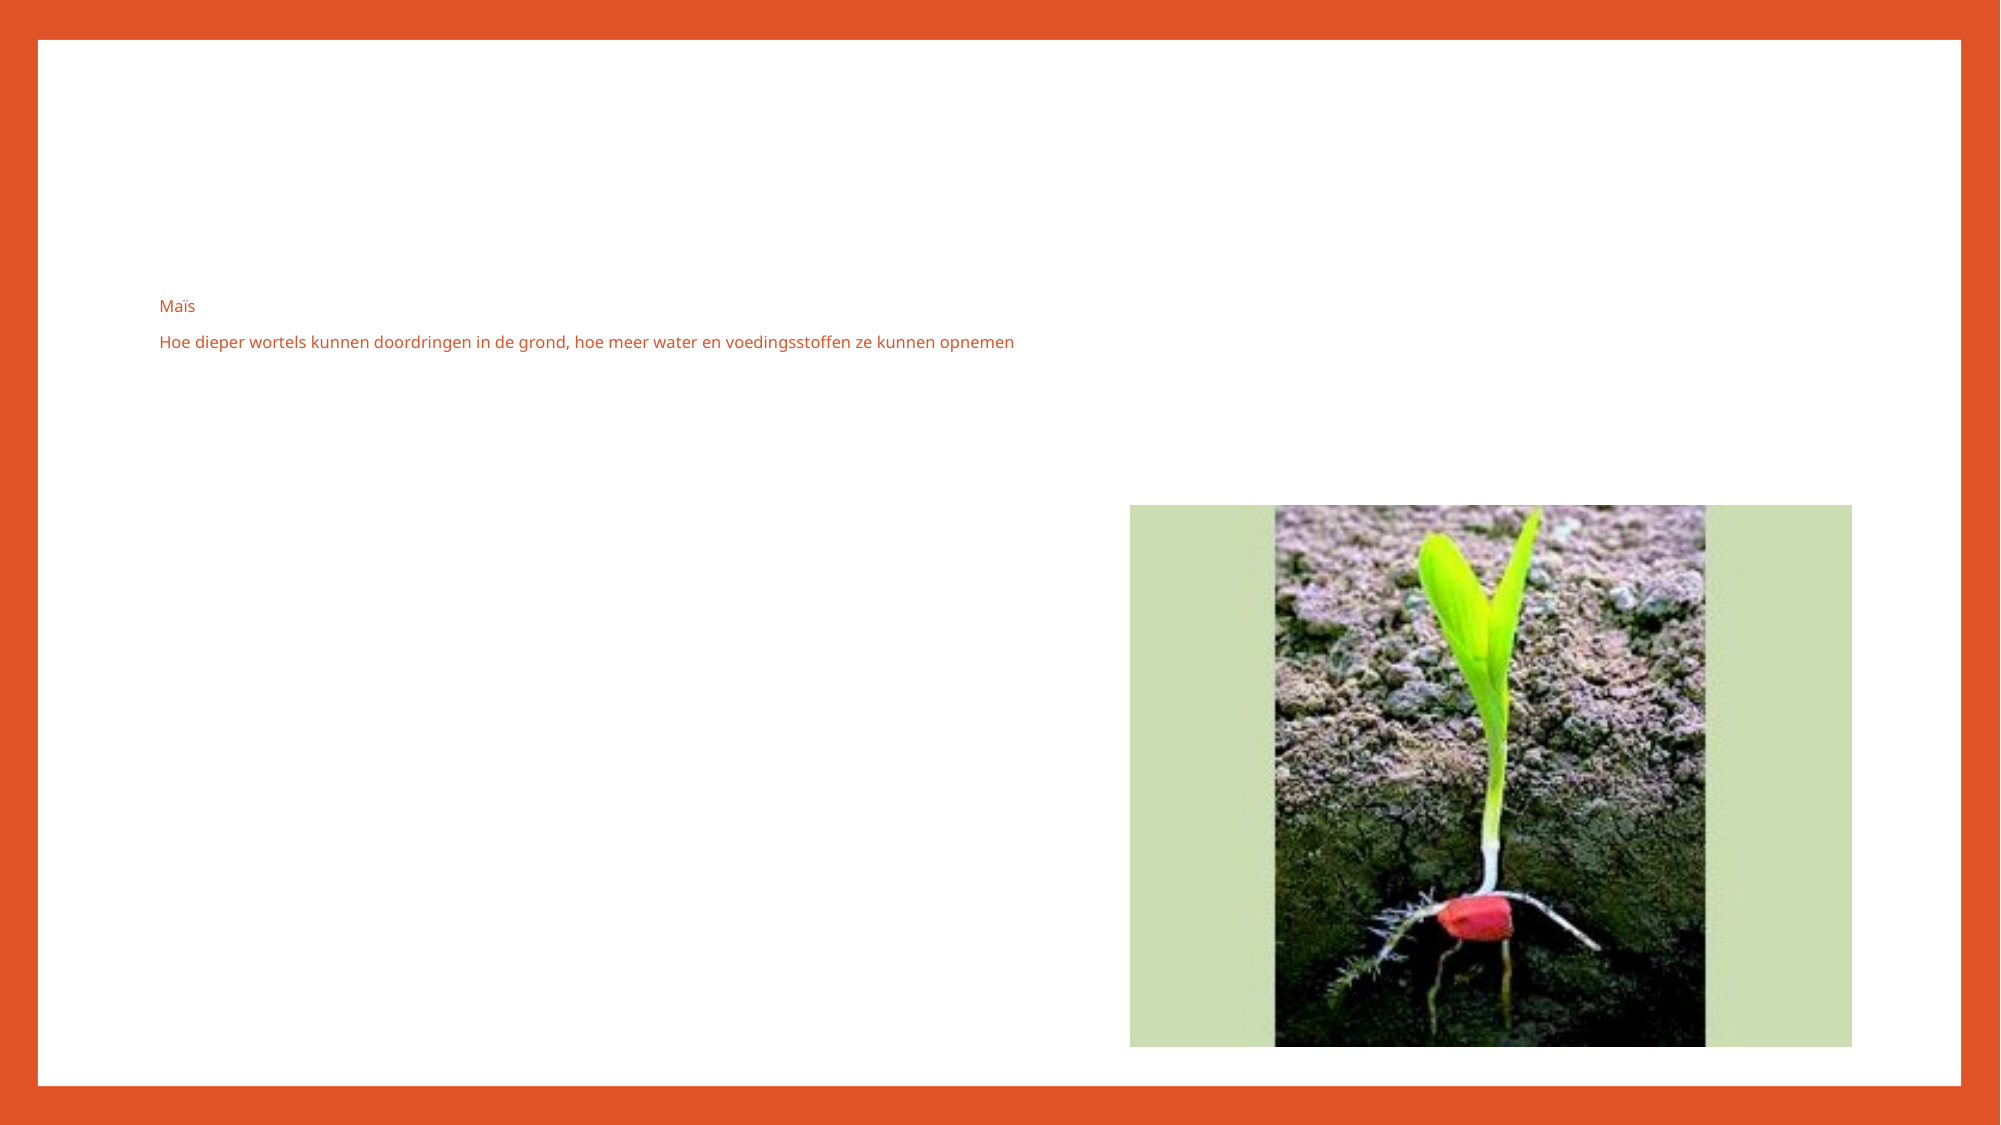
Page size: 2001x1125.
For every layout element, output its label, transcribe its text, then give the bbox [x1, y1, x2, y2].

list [1130, 504, 1852, 1048]
title Maïs Hoe dieper wortels kunnen doordringen in de grond, hoe meer water en voedingsstoffen ze kunnen opnemen [144, 289, 1776, 381]
